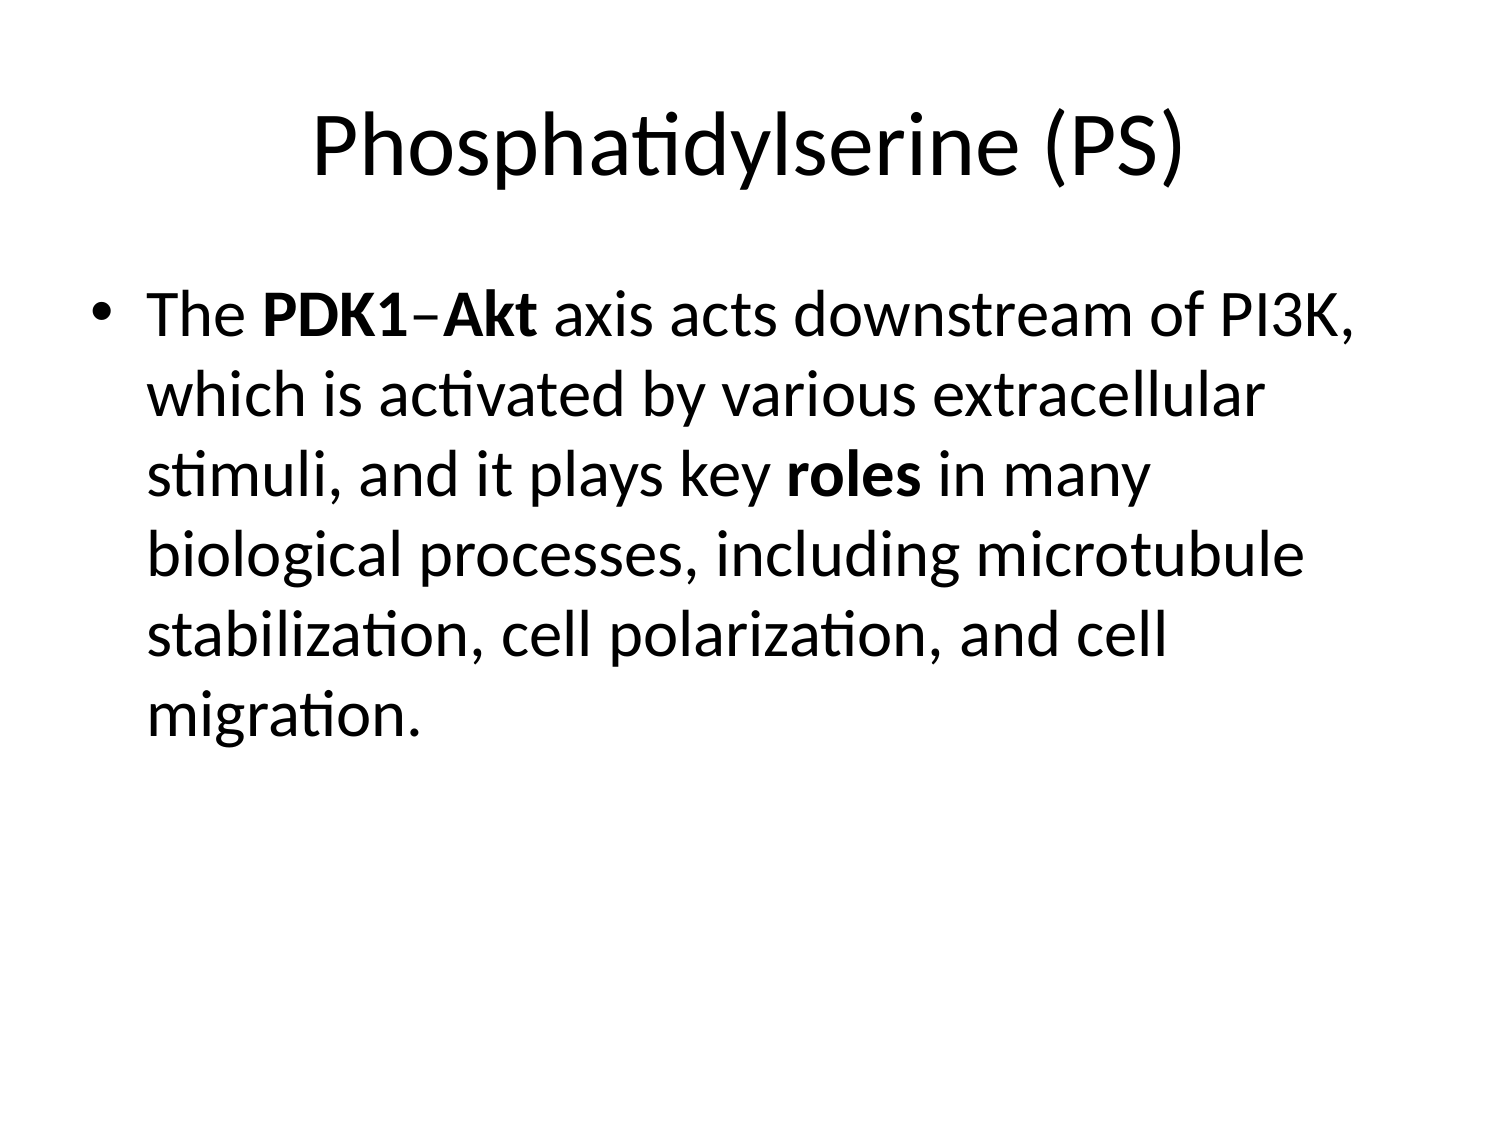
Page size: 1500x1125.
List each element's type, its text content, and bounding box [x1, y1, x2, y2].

list The PDK1–Akt axis acts downstream of PI3K, which is activated by various extracellular stimuli, and it plays key roles in many biological processes, including microtubule stabilization, cell polarization, and cell migration. [75, 262, 1425, 1005]
title Phosphatidylserine (PS) [75, 45, 1425, 233]
